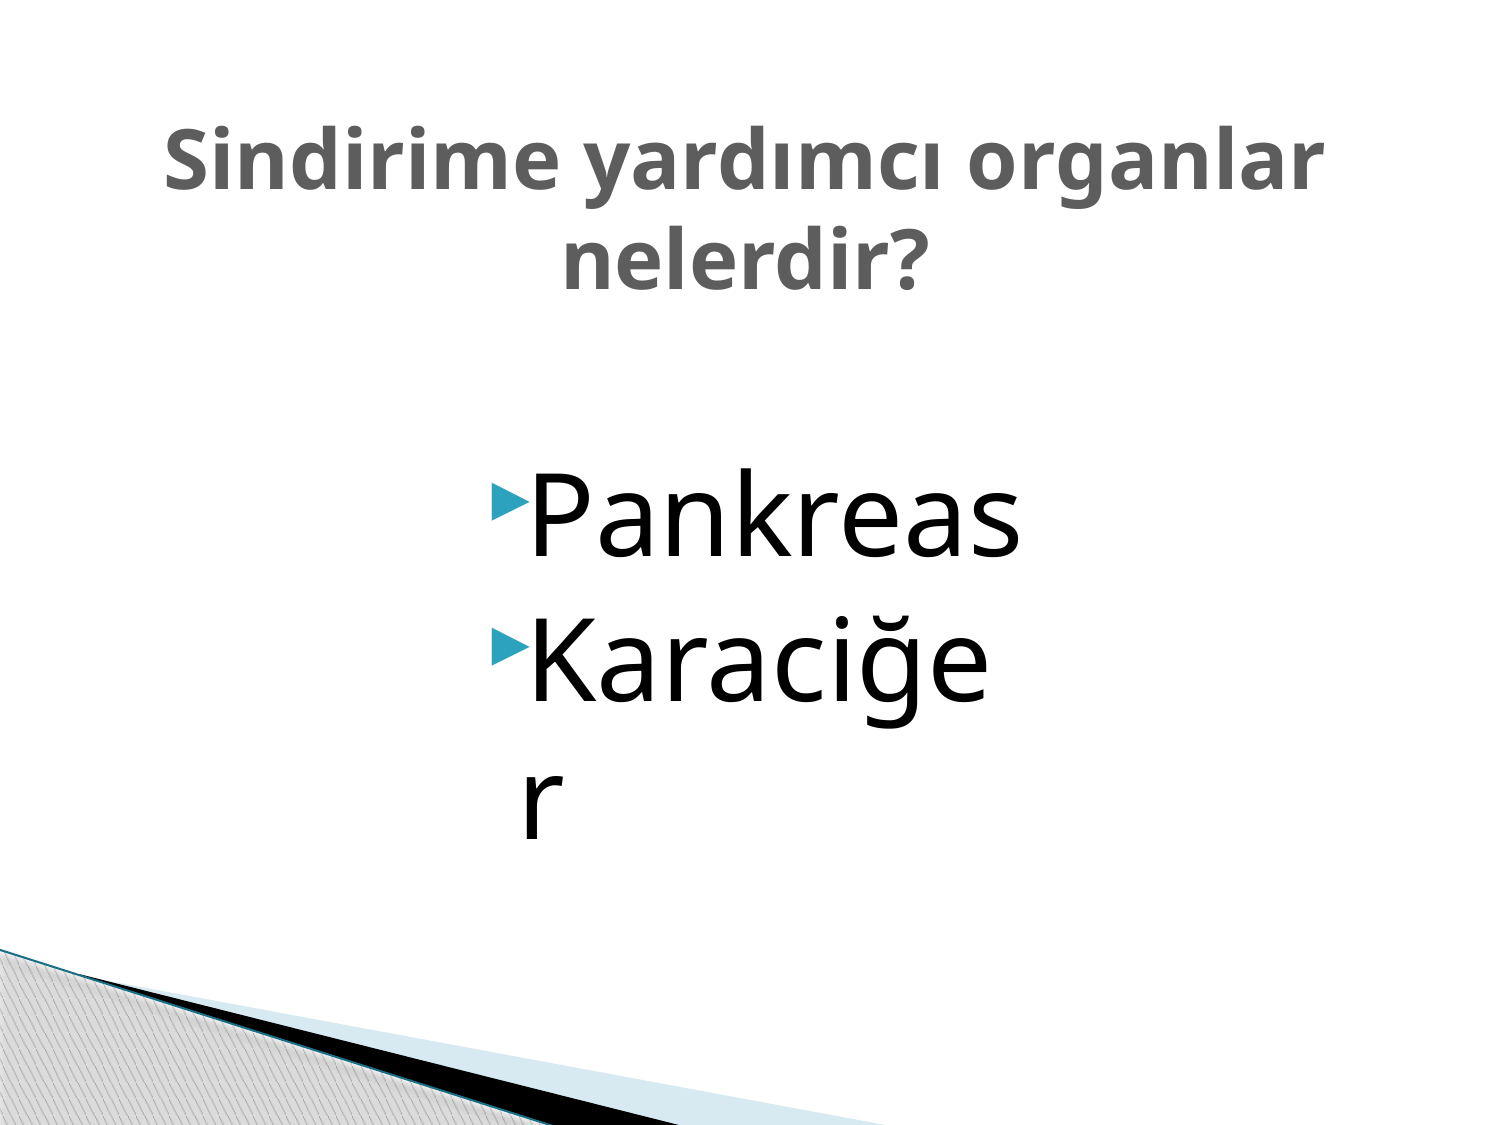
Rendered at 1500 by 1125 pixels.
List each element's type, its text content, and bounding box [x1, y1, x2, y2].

title Sindirime yardımcı organlar nelerdir? [70, 46, 1421, 366]
list Pankreas Karaciğer [457, 433, 1050, 914]
